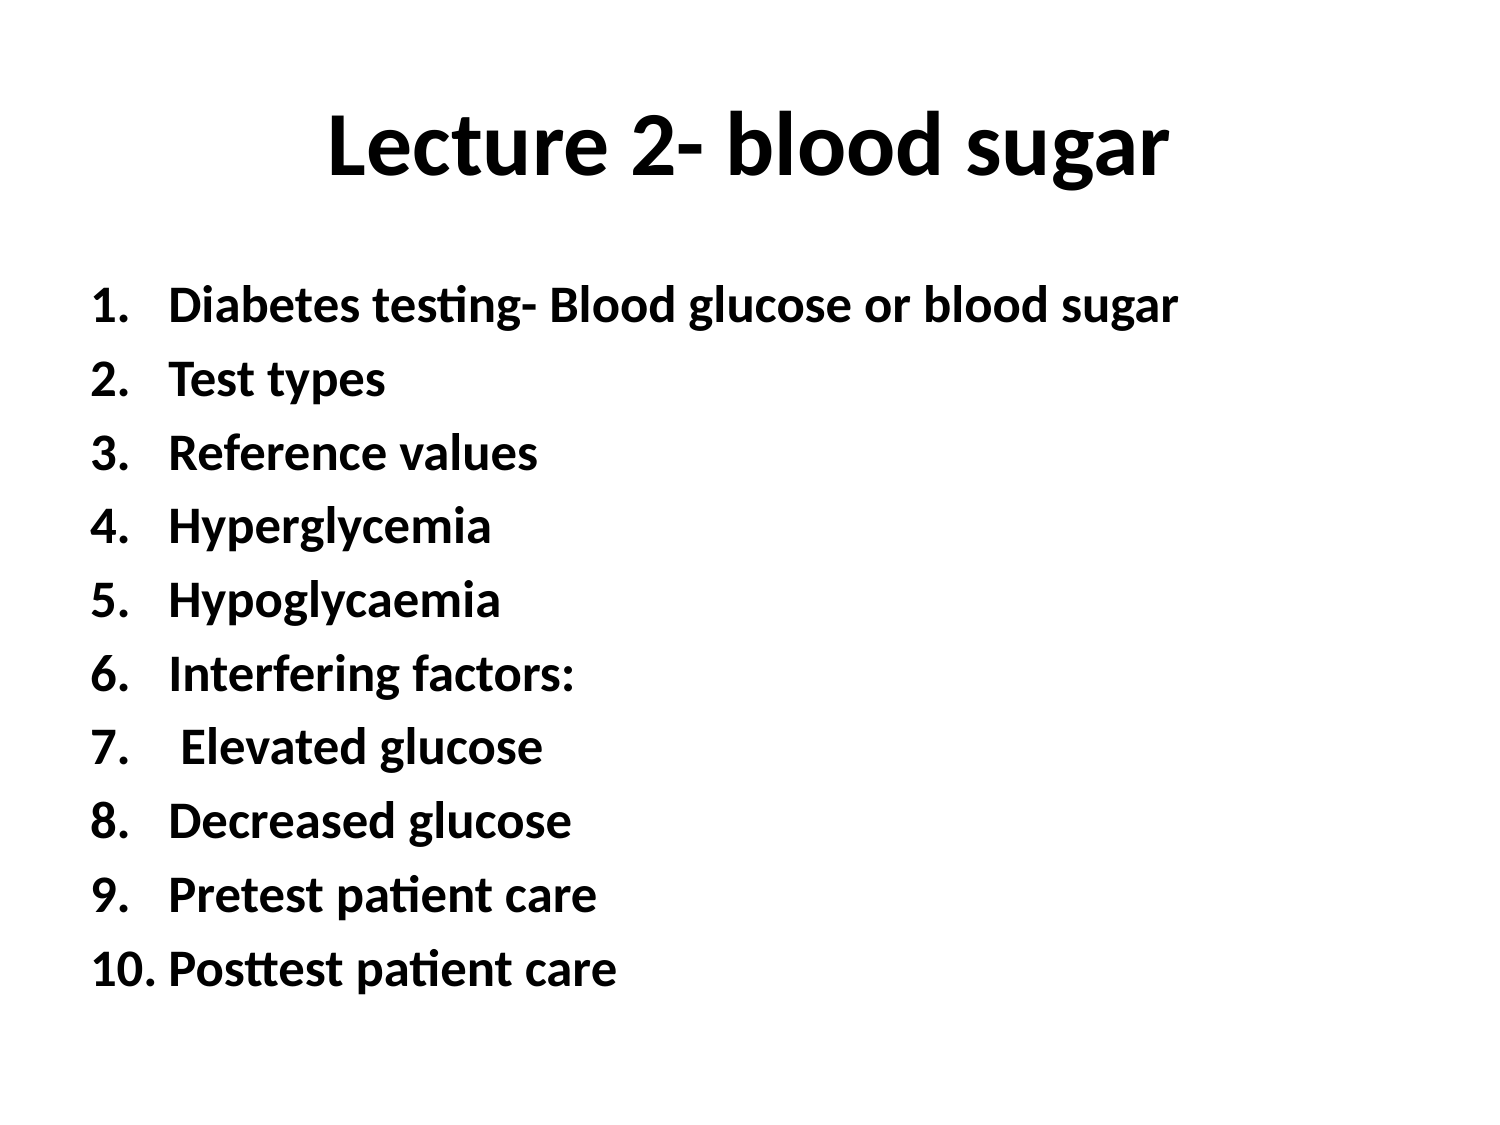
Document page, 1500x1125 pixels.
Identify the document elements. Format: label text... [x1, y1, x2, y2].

list Diabetes testing- Blood glucose or blood sugar Test types Reference values Hyperglycemia Hypoglycaemia Interfering factors: Elevated glucose Decreased glucose Pretest patient care Posttest patient care [75, 262, 1425, 1005]
title Lecture 2- blood sugar [75, 45, 1425, 233]
